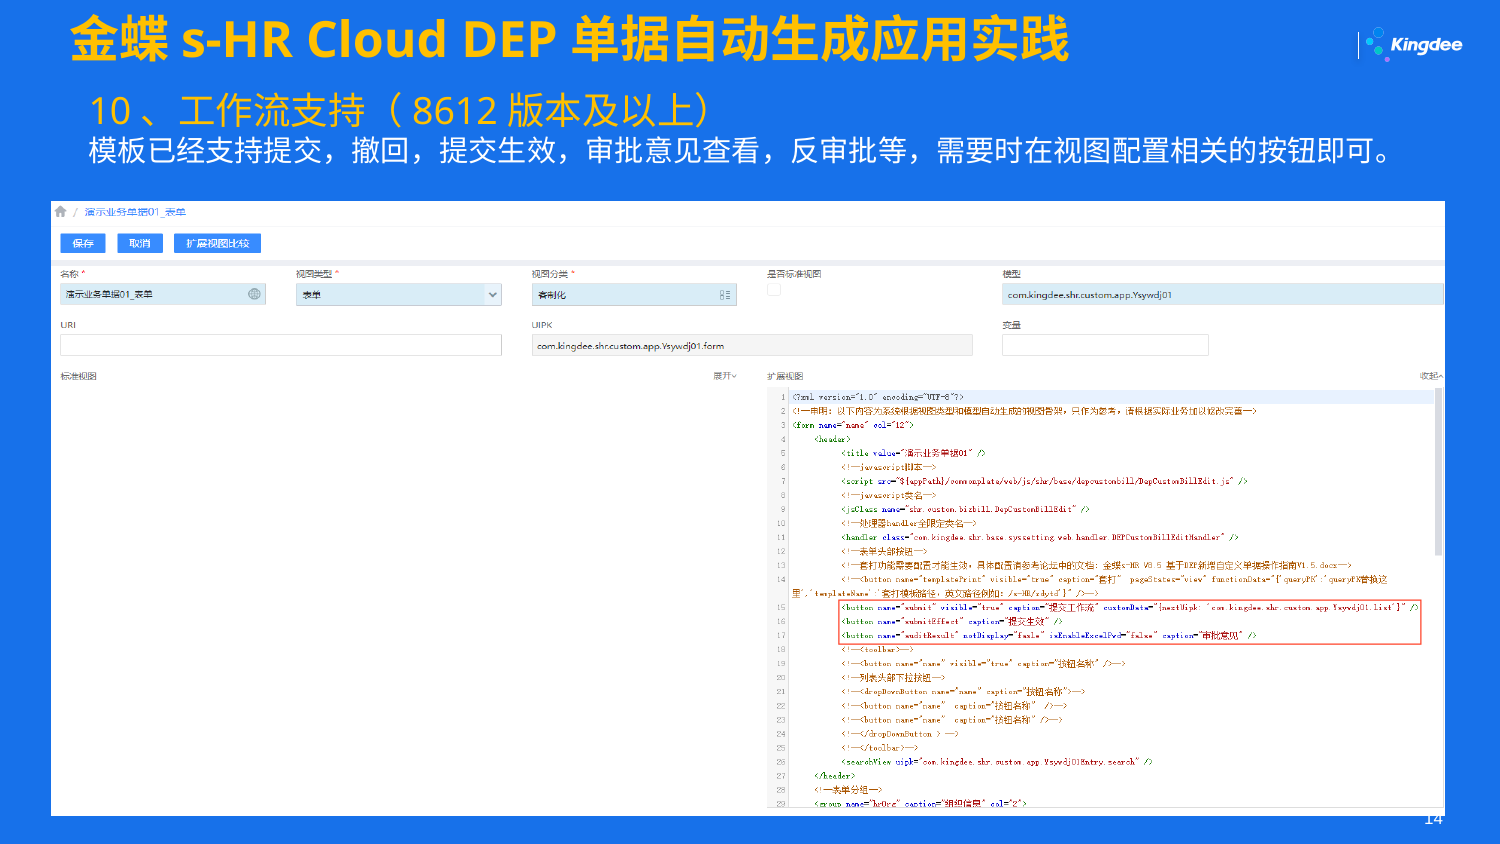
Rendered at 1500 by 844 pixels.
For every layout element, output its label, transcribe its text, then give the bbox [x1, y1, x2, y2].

picture [1350, 15, 1466, 76]
text_box 金蝶s-HR Cloud DEP单据自动生成应用实践 [69, 7, 1447, 68]
picture [50, 200, 1445, 816]
text_box 10、工作流支持（8612版本及以上） 模板已经支持提交，撤回，提交生效，审批意见查看，反审批等，需要时在视图配置相关的按钮即可。 [73, 79, 1420, 199]
